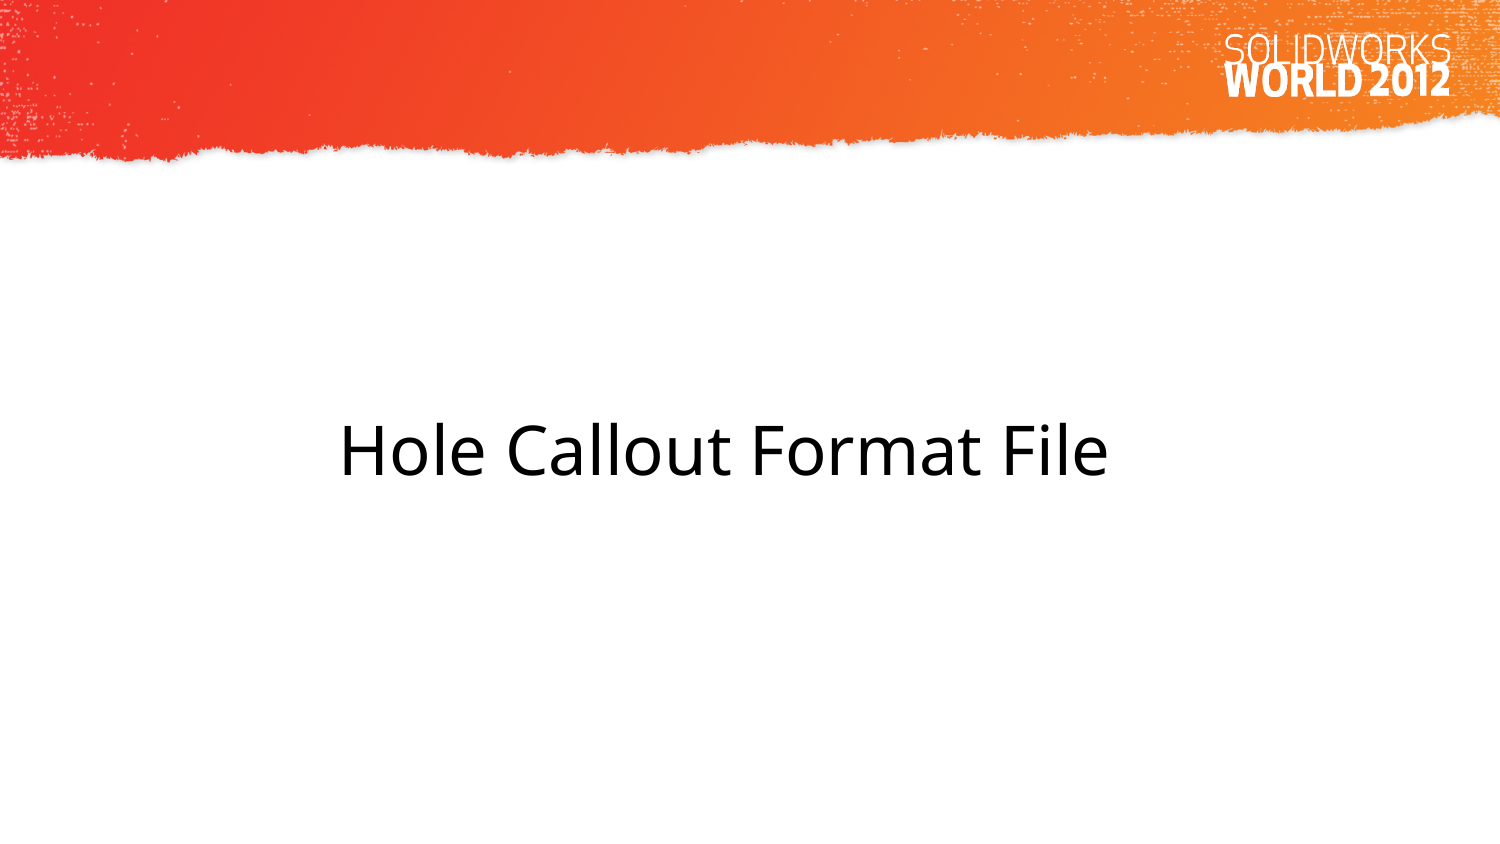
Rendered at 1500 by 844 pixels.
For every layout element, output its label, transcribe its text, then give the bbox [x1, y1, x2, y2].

text_box Hole Callout Format File [112, 356, 1338, 497]
picture [0, 0, 1500, 844]
